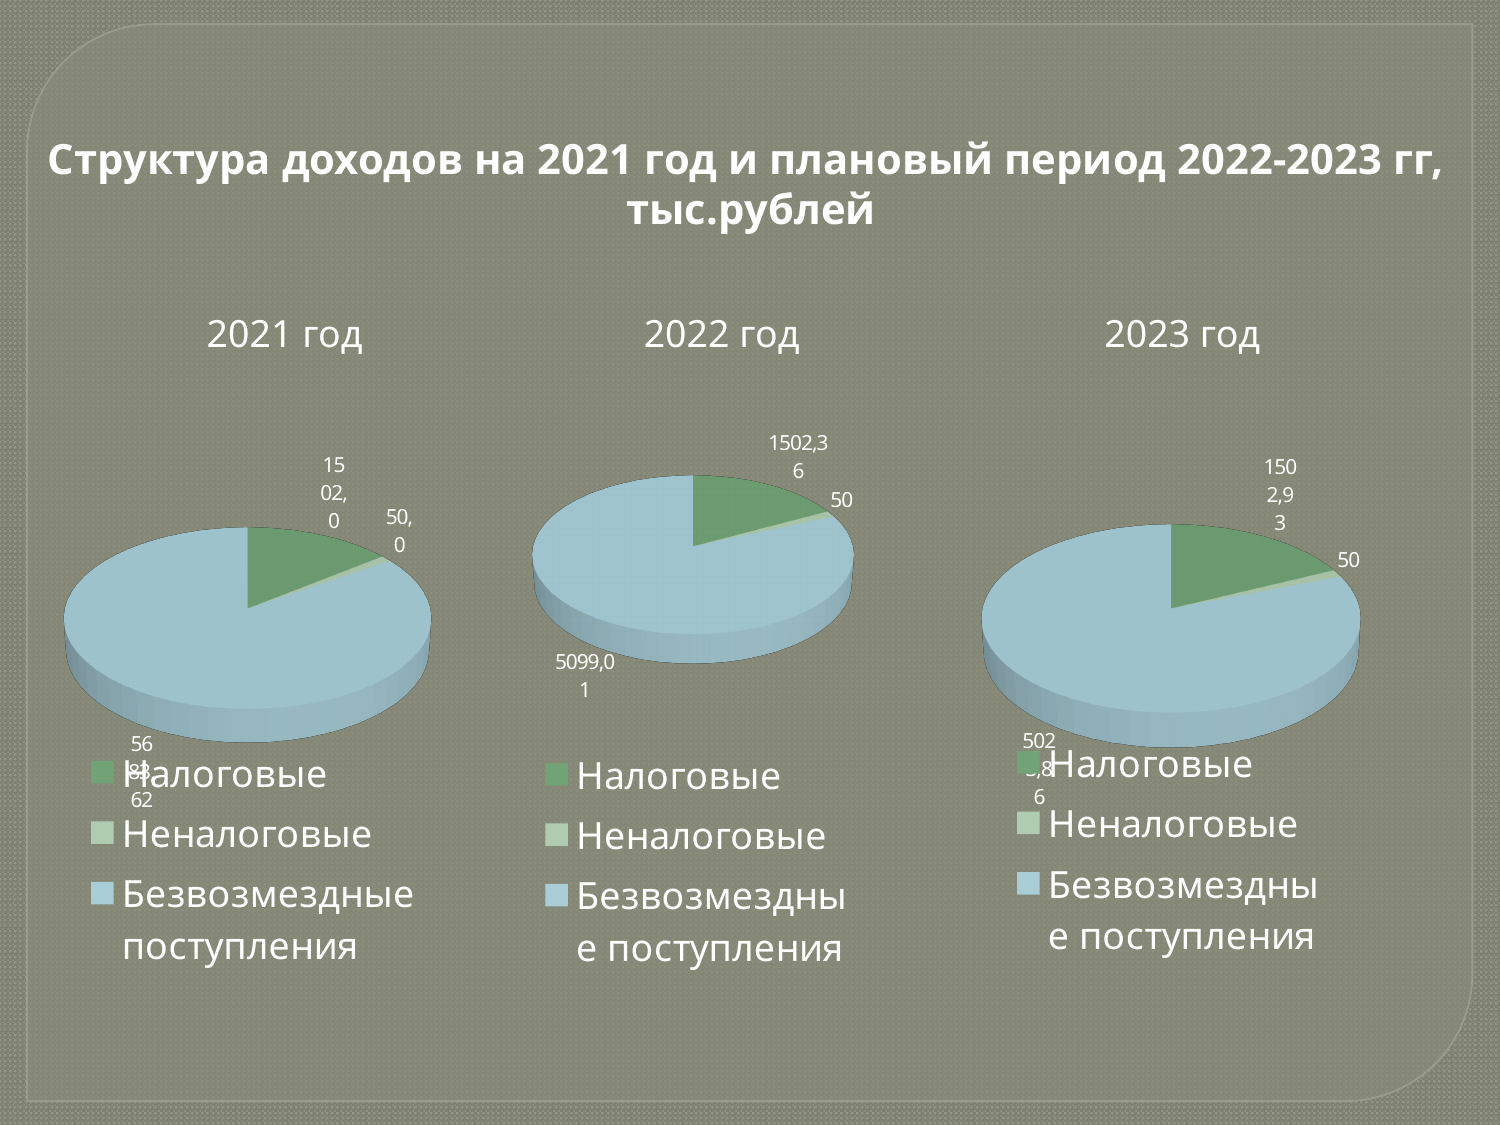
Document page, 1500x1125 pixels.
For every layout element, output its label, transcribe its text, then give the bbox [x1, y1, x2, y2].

text_box 2023 год [1089, 302, 1276, 349]
text_box 2021 год [191, 302, 378, 337]
text_box Структура доходов на 2021 год и плановый период 2022-2023 гг, тыс.рублей [33, 125, 1470, 241]
chart [17, 337, 1404, 1059]
text_box 2022 год [628, 302, 815, 349]
